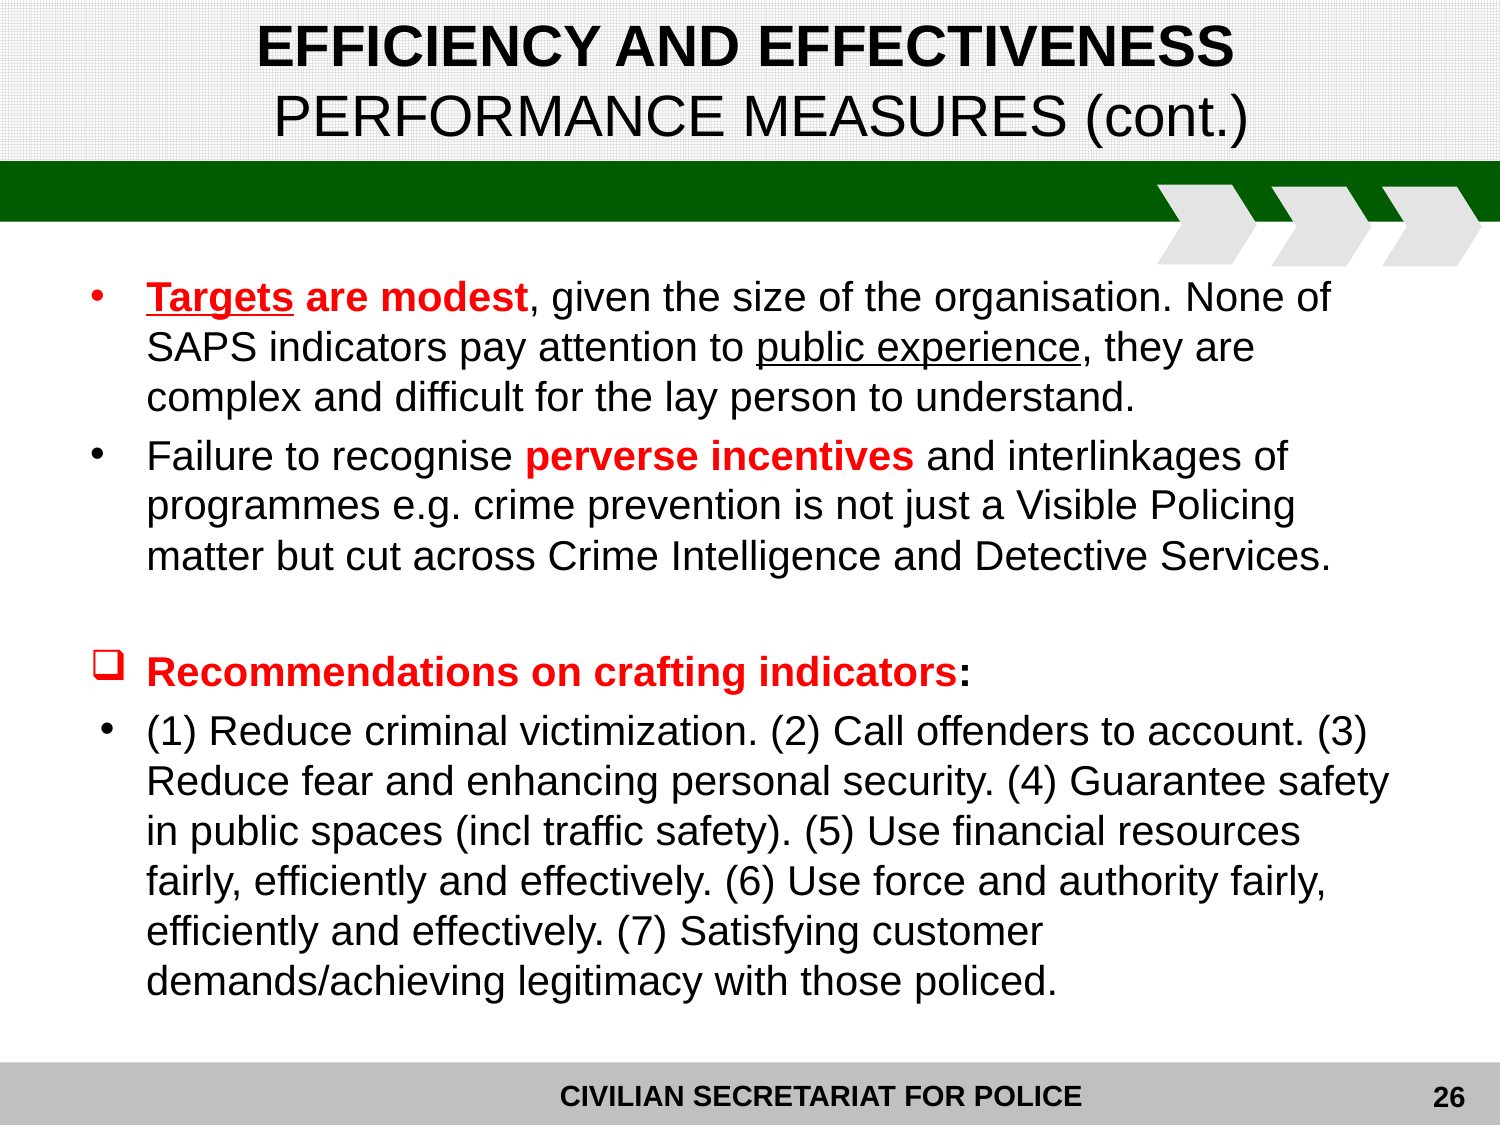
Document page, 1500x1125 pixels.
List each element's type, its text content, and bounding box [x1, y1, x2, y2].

title EFFICIENCY AND EFFECTIVENESS PERFORMANCE MEASURES (cont.) [87, 19, 1437, 138]
list Targets are modest, given the size of the organisation. None of SAPS indicators pay attention to public experience, they are complex and difficult for the lay person to understand. Failure to recognise perverse incentives and interlinkages of programmes e.g. crime prevention is not just a Visible Policing matter but cut across Crime Intelligence and Detective Services. Recommendations on crafting indicators: (1) Reduce criminal victimization. (2) Call offenders to account. (3) Reduce fear and enhancing personal security. (4) Guarantee safety in public spaces (incl traffic safety). (5) Use financial resources fairly, efficiently and effectively. (6) Use force and authority fairly, efficiently and effectively. (7) Satisfying customer demands/achieving legitimacy with those policed. [75, 262, 1425, 1005]
slide_number 26 [1130, 1070, 1481, 1125]
